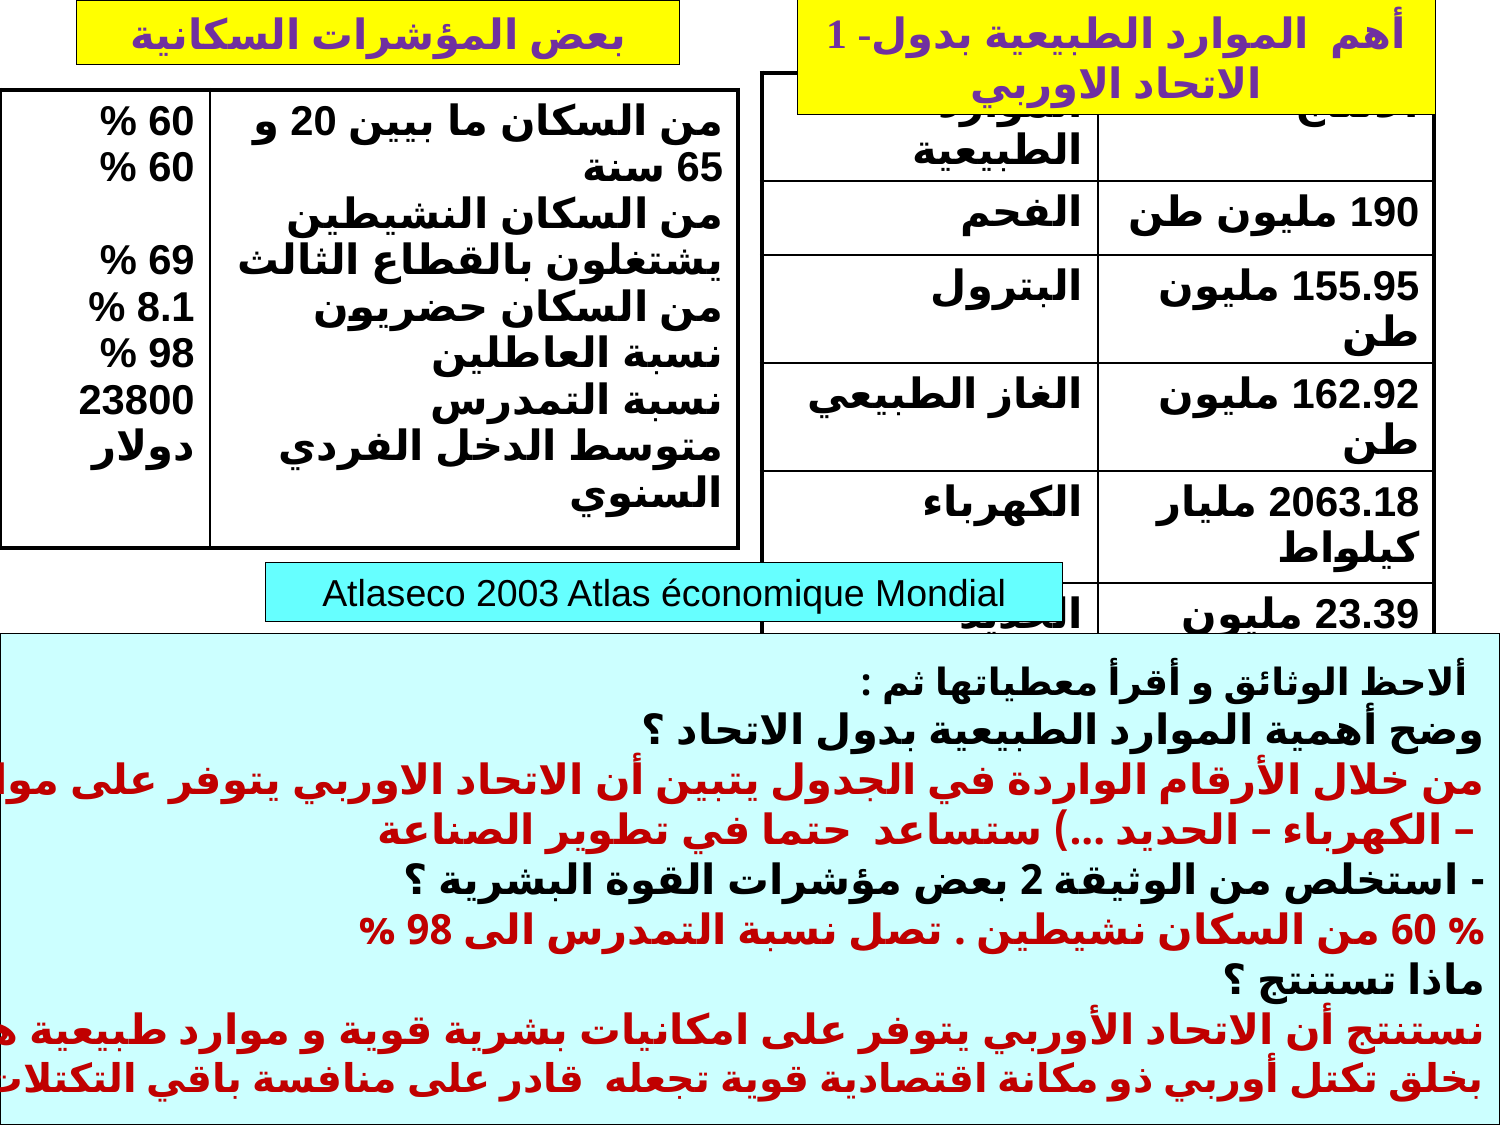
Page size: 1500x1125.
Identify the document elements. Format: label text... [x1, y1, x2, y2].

table_cell الحديد [764, 584, 1097, 633]
table_header الانتاج [1099, 115, 1432, 180]
table_header 60 % 60 % 69 % 8.1 % 98 % 23800 دولار [2, 92, 209, 546]
table_cell 2063.18 مليار كيلواط [1099, 472, 1432, 582]
table_cell الكهرباء [764, 472, 1097, 582]
text_box ألاحظ الوثائق و أقرأ معطياتها ثم : وضح أهمية الموارد الطبيعية بدول الاتحاد ؟ من خلال الأرقام الواردة في الجدول يتبين أن الاتحاد الاوربي يتوفر على موارد طبيعية غنية ( الفحم – البترول – الكهرباء – الحديد ...) ستساعد حتما في تطوير الصناعة - استخلص من الوثيقة 2 بعض مؤشرات القوة البشرية ؟ % 60 من السكان نشيطين . تصل نسبة التمدرس الى 98 % ماذا تستنتج ؟ نستنتج أن الاتحاد الأوربي يتوفر على امكانيات بشرية قوية و موارد طبيعية هائلة تسمح له بخلق تكتل أوربي ذو مكانة اقتصادية قوية تجعله قادر على منافسة باقي التكتلات الأخرى وخاصة اليابان و (و.م.أ) [0, 633, 1500, 1125]
table_cell الفحم [764, 182, 1097, 254]
table_cell 155.95 مليون طن [1099, 256, 1432, 362]
table_cell الغاز الطبيعي [764, 364, 1097, 470]
table_cell البترول [764, 256, 1097, 362]
table_cell 162.92 مليون طن [1099, 364, 1432, 470]
table_header من السكان ما بيين 20 و 65 سنة من السكان النشيطين يشتغلون بالقطاع الثالث من السكان حضريون نسبة العاطلين نسبة التمدرس متوسط الدخل الفردي السنوي [211, 92, 736, 546]
table_cell 190 مليون طن [1099, 182, 1432, 254]
text_box بعض المؤشرات السكانية [76, 0, 680, 65]
table_cell 23.39 مليون طن [1099, 584, 1432, 633]
text_box Atlaseco 2003 Atlas économique Mondial [265, 562, 1063, 622]
table_header الموارد الطبيعية [764, 75, 1097, 180]
text_box 1 -أهم الموارد الطبيعية بدول الاتحاد الاوربي [797, 0, 1436, 115]
